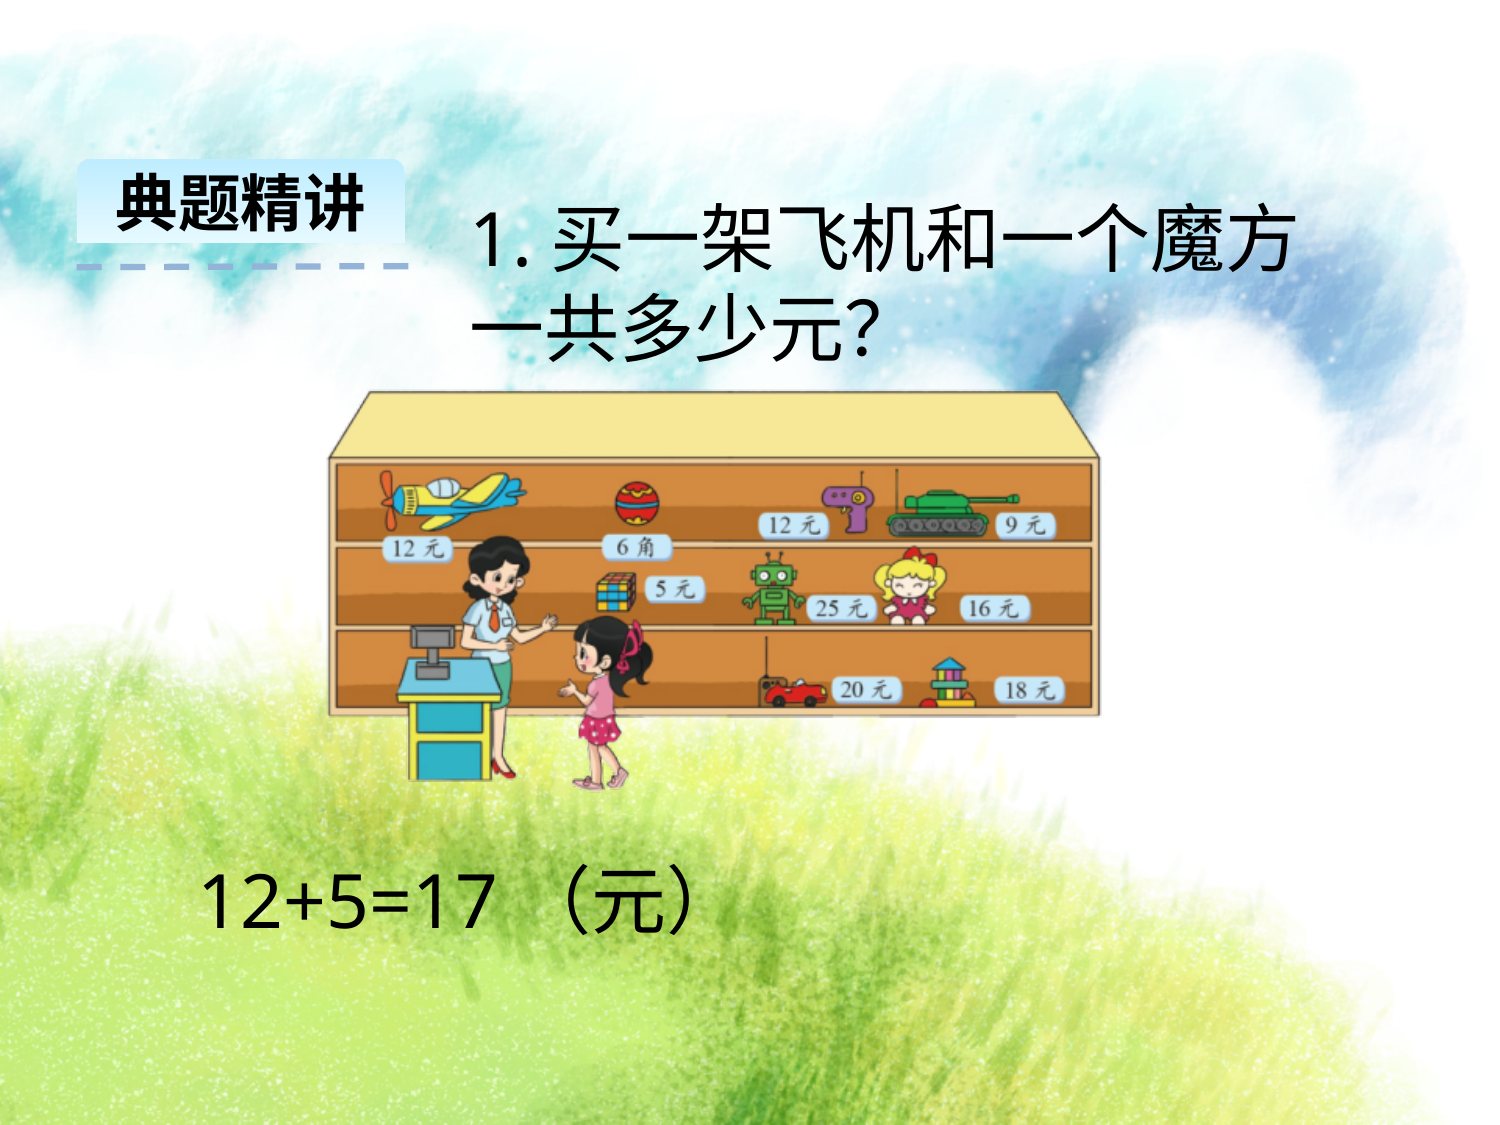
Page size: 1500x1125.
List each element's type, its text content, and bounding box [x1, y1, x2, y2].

picture [0, 0, 1500, 1125]
text_box 典题精讲 [76, 158, 405, 244]
text_box 12+5=17（元） [183, 846, 1319, 951]
text_box 1.买一架飞机和一个魔方一共多少元？ [454, 184, 1381, 380]
